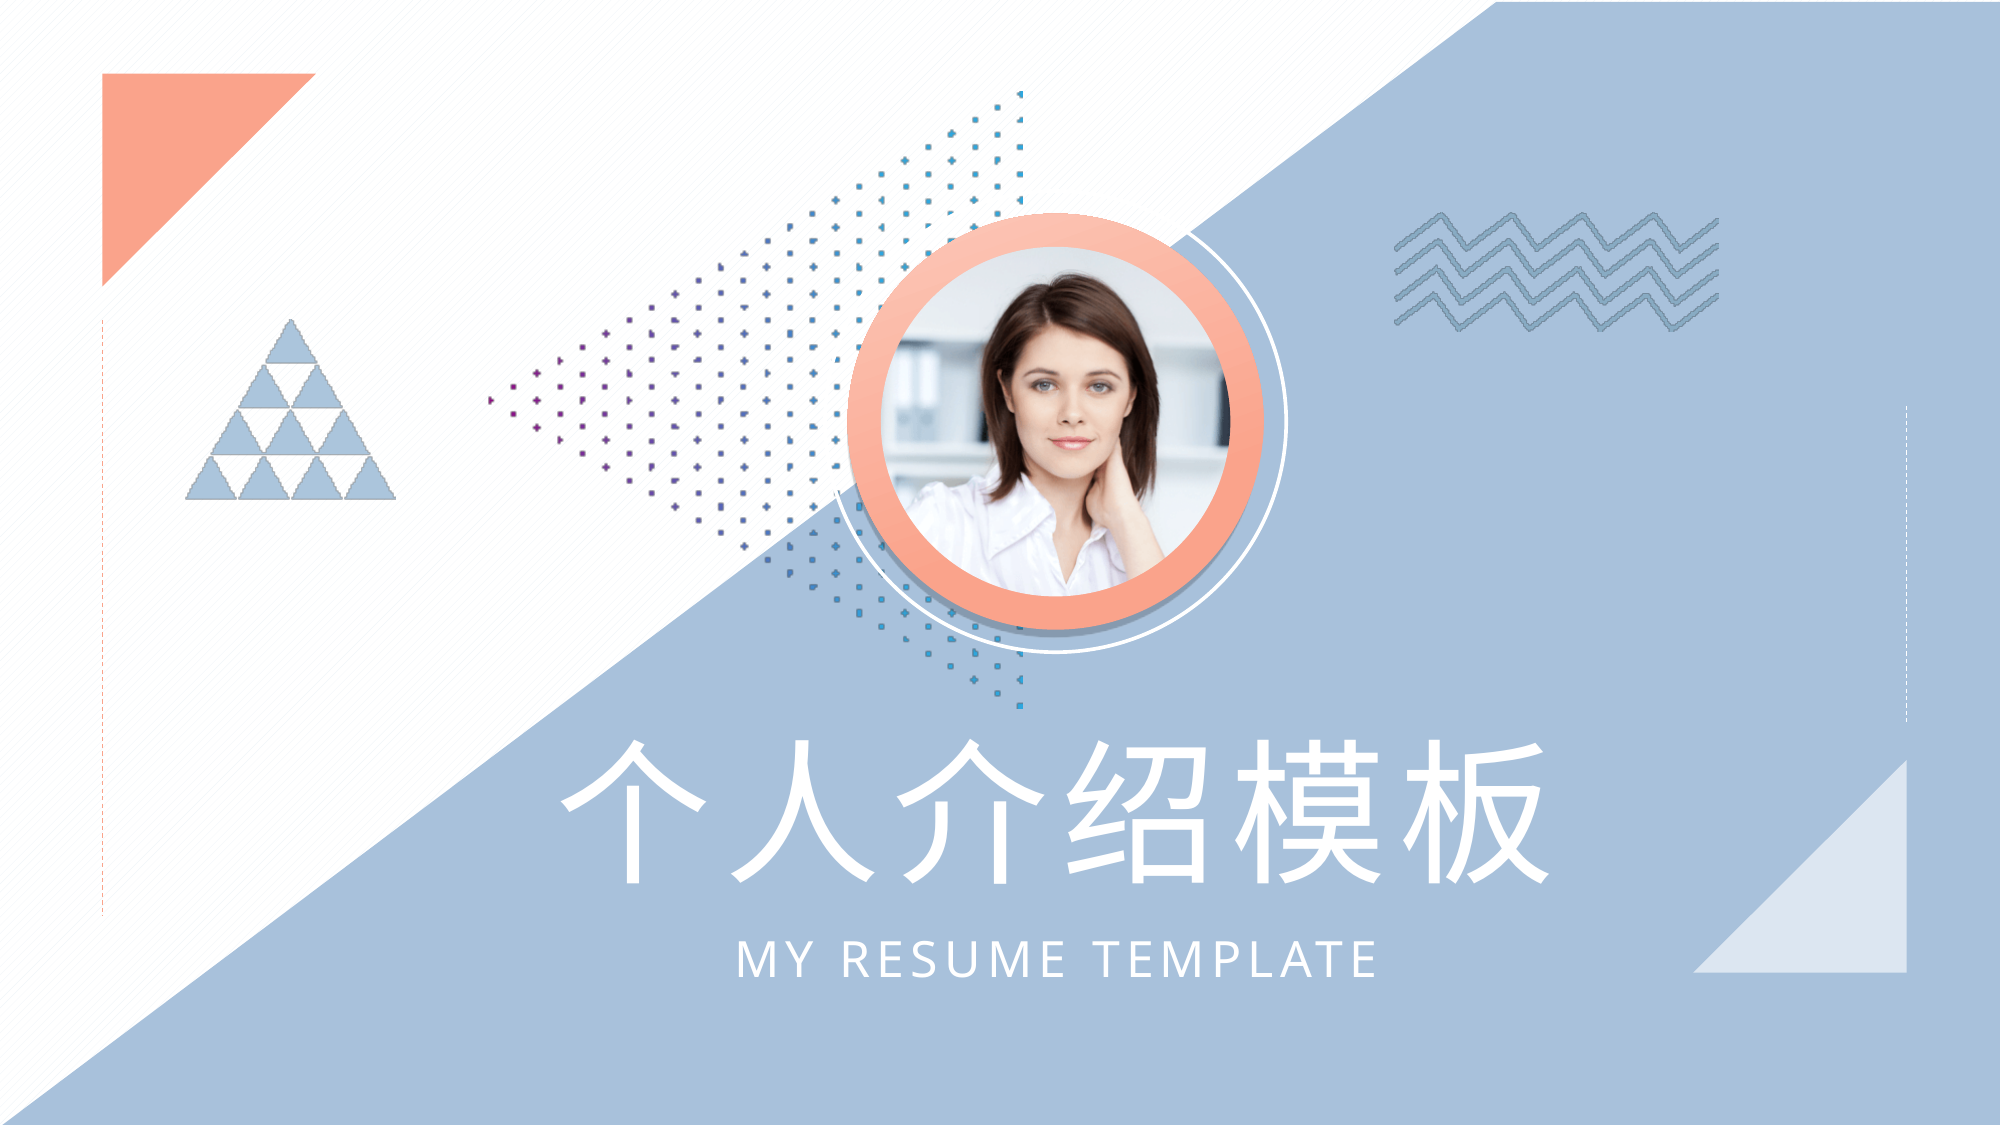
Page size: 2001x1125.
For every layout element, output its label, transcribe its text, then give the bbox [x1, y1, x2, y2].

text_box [824, 190, 1287, 653]
picture [487, 91, 1023, 709]
text_box [0, 0, 2000, 1125]
picture [184, 319, 396, 502]
text_box 个人介绍模板 [510, 708, 1601, 897]
text_box [101, 72, 319, 289]
text_box MY RESUME TEMPLATE [665, 920, 1446, 995]
text_box [1690, 757, 1908, 974]
picture [1393, 212, 1719, 332]
